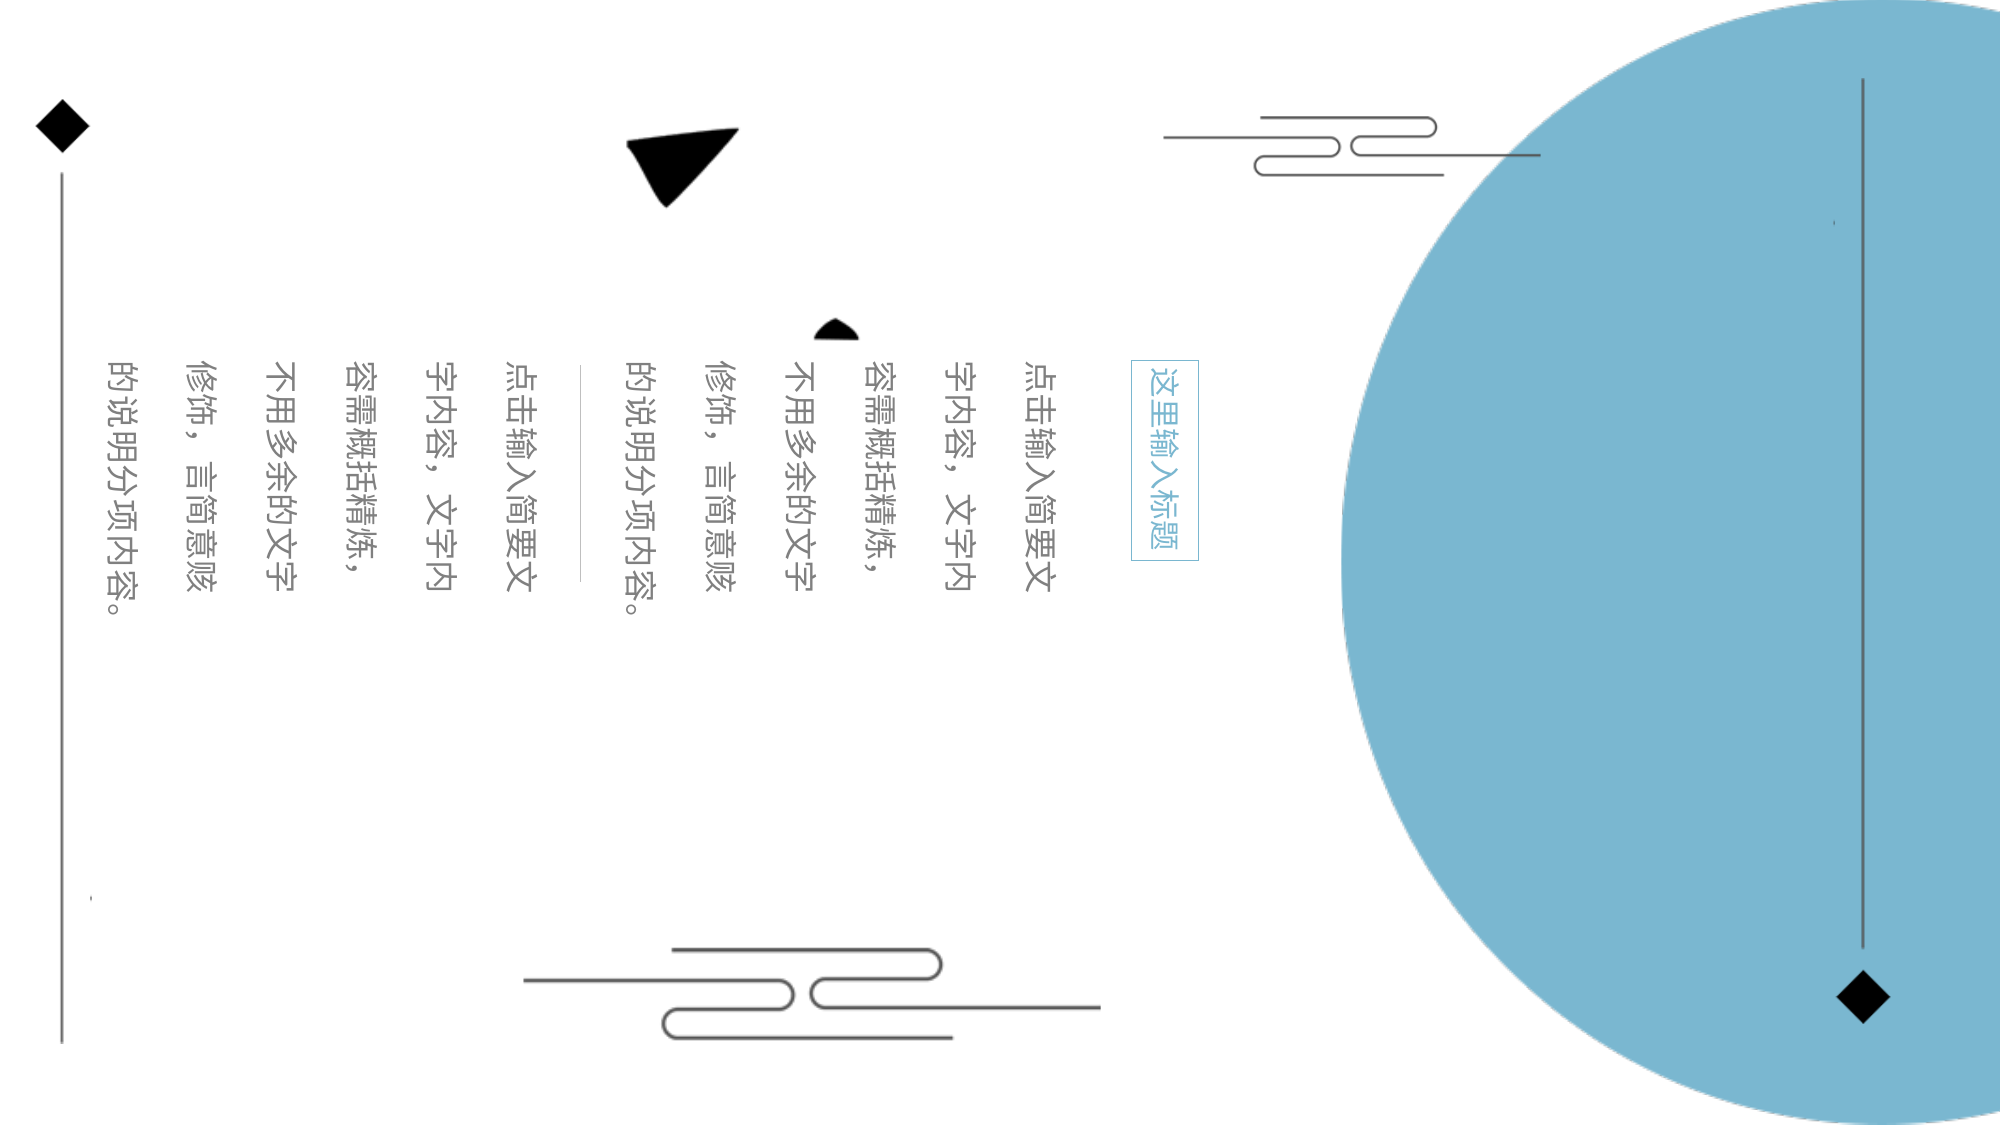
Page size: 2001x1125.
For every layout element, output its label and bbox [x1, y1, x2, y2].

text_box [16, 72, 1909, 1061]
picture [1341, 0, 2000, 1125]
